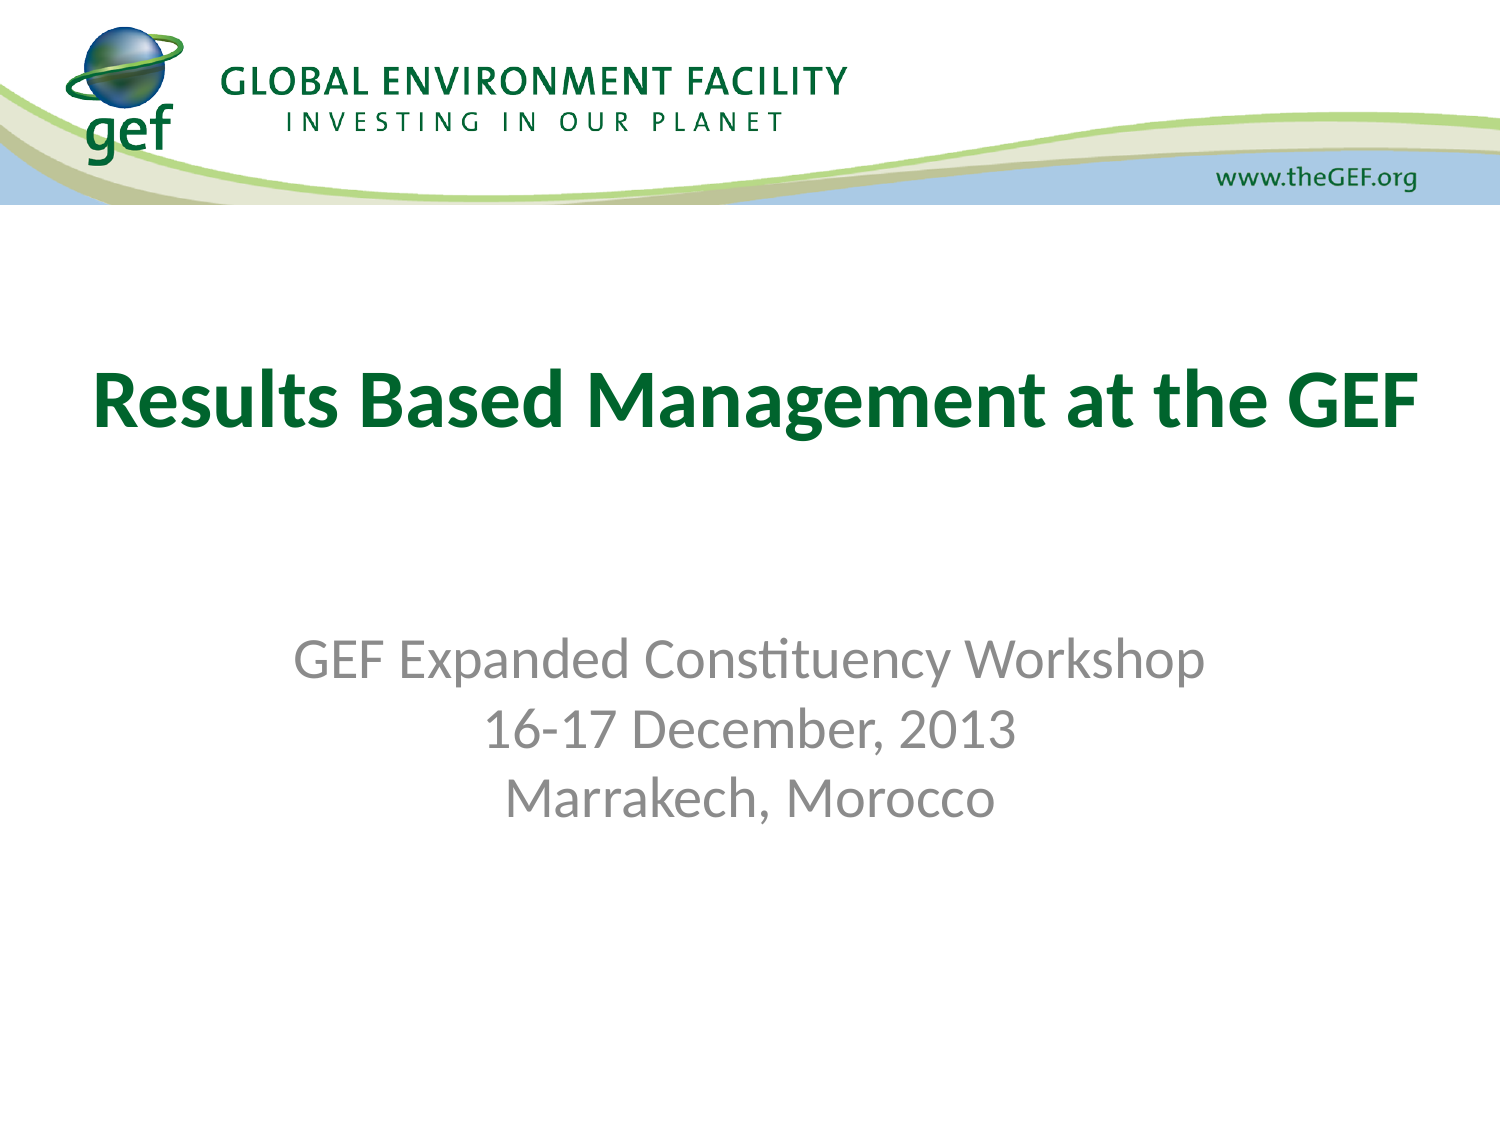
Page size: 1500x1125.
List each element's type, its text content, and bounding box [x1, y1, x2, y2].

subtitle GEF Expanded Constituency Workshop 16-17 December, 2013 Marrakech, Morocco [149, 612, 1351, 951]
title Results Based Management at the GEF [74, 299, 1438, 488]
picture [0, 0, 1500, 205]
